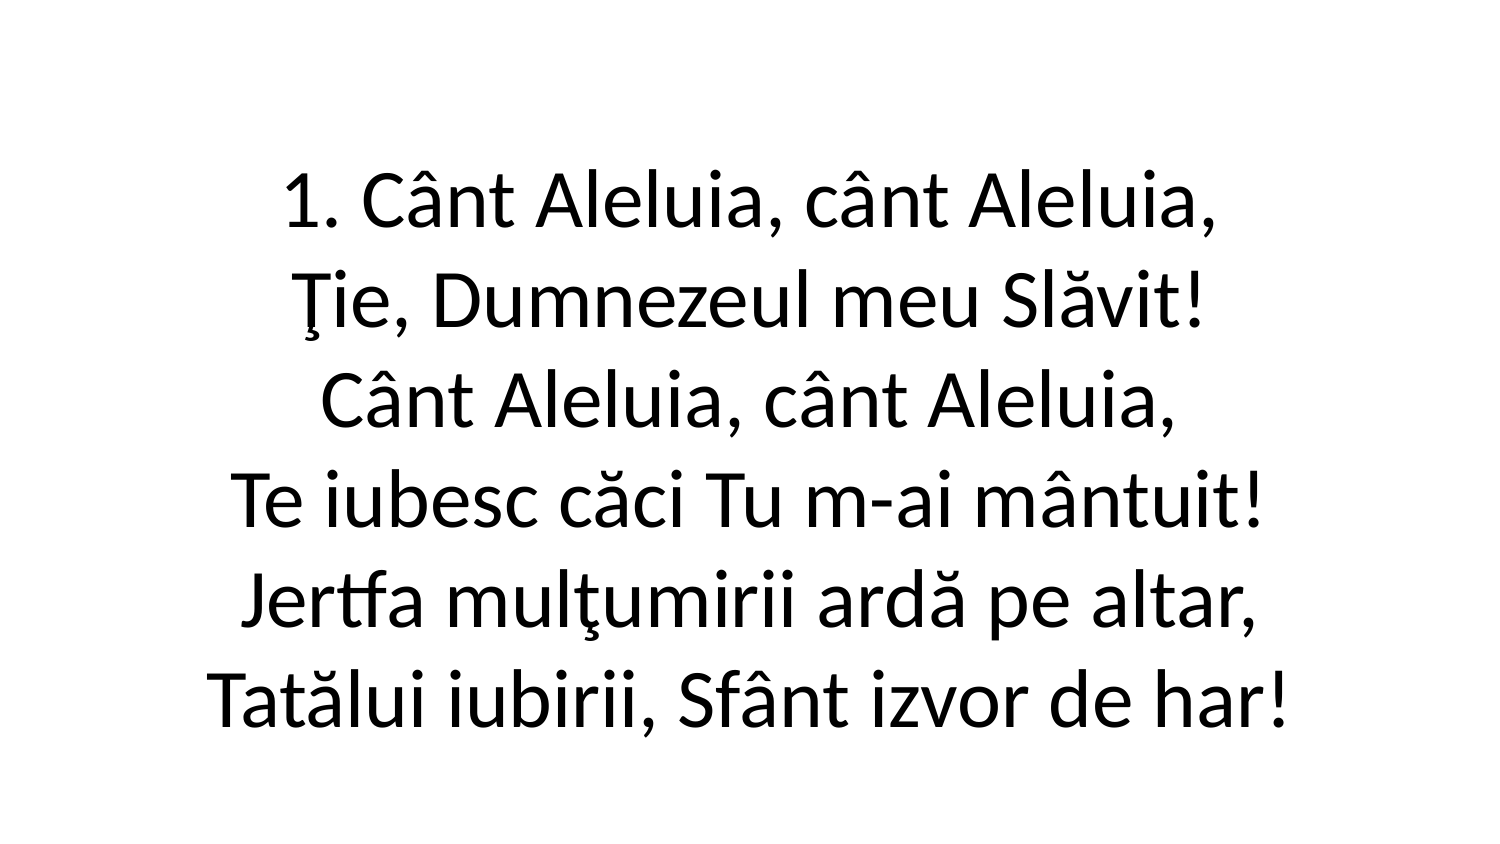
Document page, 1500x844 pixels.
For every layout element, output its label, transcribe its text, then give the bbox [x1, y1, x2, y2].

text_box 1. Cânt Aleluia, cânt Aleluia, Ţie, Dumnezeul meu Slăvit! Cânt Aleluia, cânt Aleluia, Te iubesc căci Tu m-ai mântuit! Jertfa mulţumirii ardă pe altar, Tatălui iubirii, Sfânt izvor de har! [191, 92, 1309, 752]
